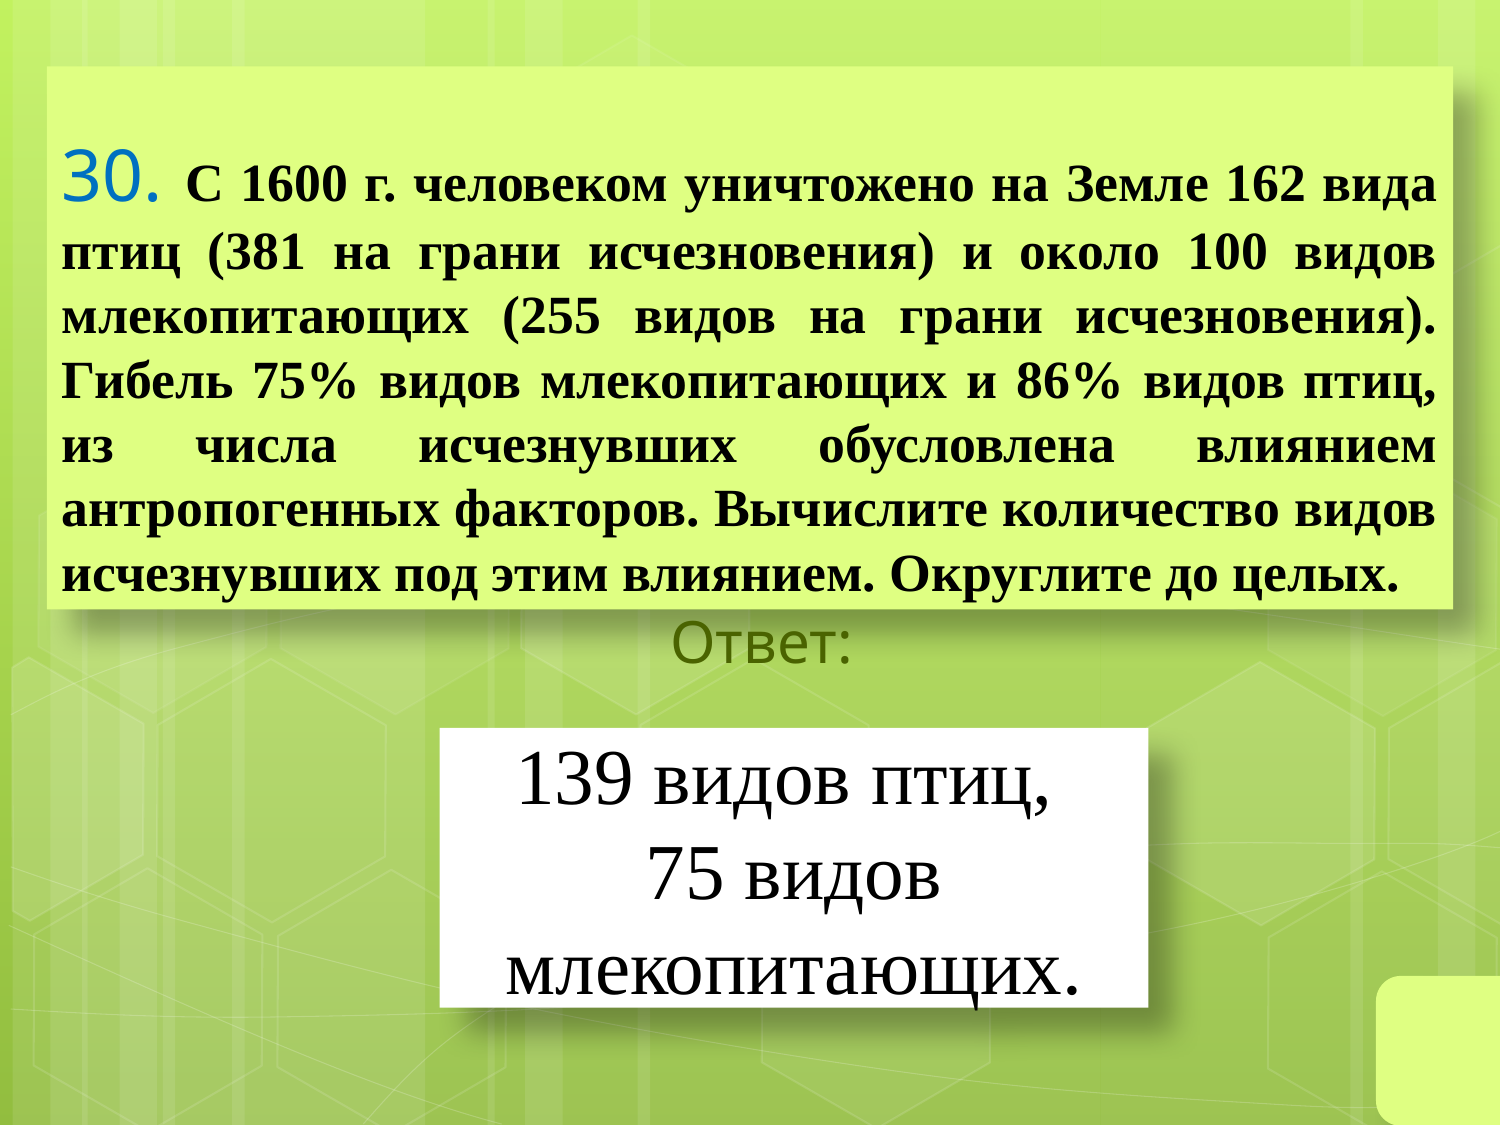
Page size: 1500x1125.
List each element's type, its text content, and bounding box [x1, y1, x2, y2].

text_box [1374, 974, 1500, 1125]
text_box Ответ: [490, 597, 1034, 683]
text_box 139 видов птиц, 75 видов млекопитающих. [438, 726, 1150, 1009]
title 30. С 1600 г. человеком уничтожено на Земле 162 вида птиц (381 на грани исчезновения) и около 100 видов млекопитающих (255 видов на грани исчезновения). Гибель 75% видов млекопитающих и 86% видов птиц, из числа исчезнувших обусловлена влиянием антропогенных факторов. Вычислите количество видов исчезнувших под этим влиянием. Округлите до целых. [46, 66, 1454, 610]
